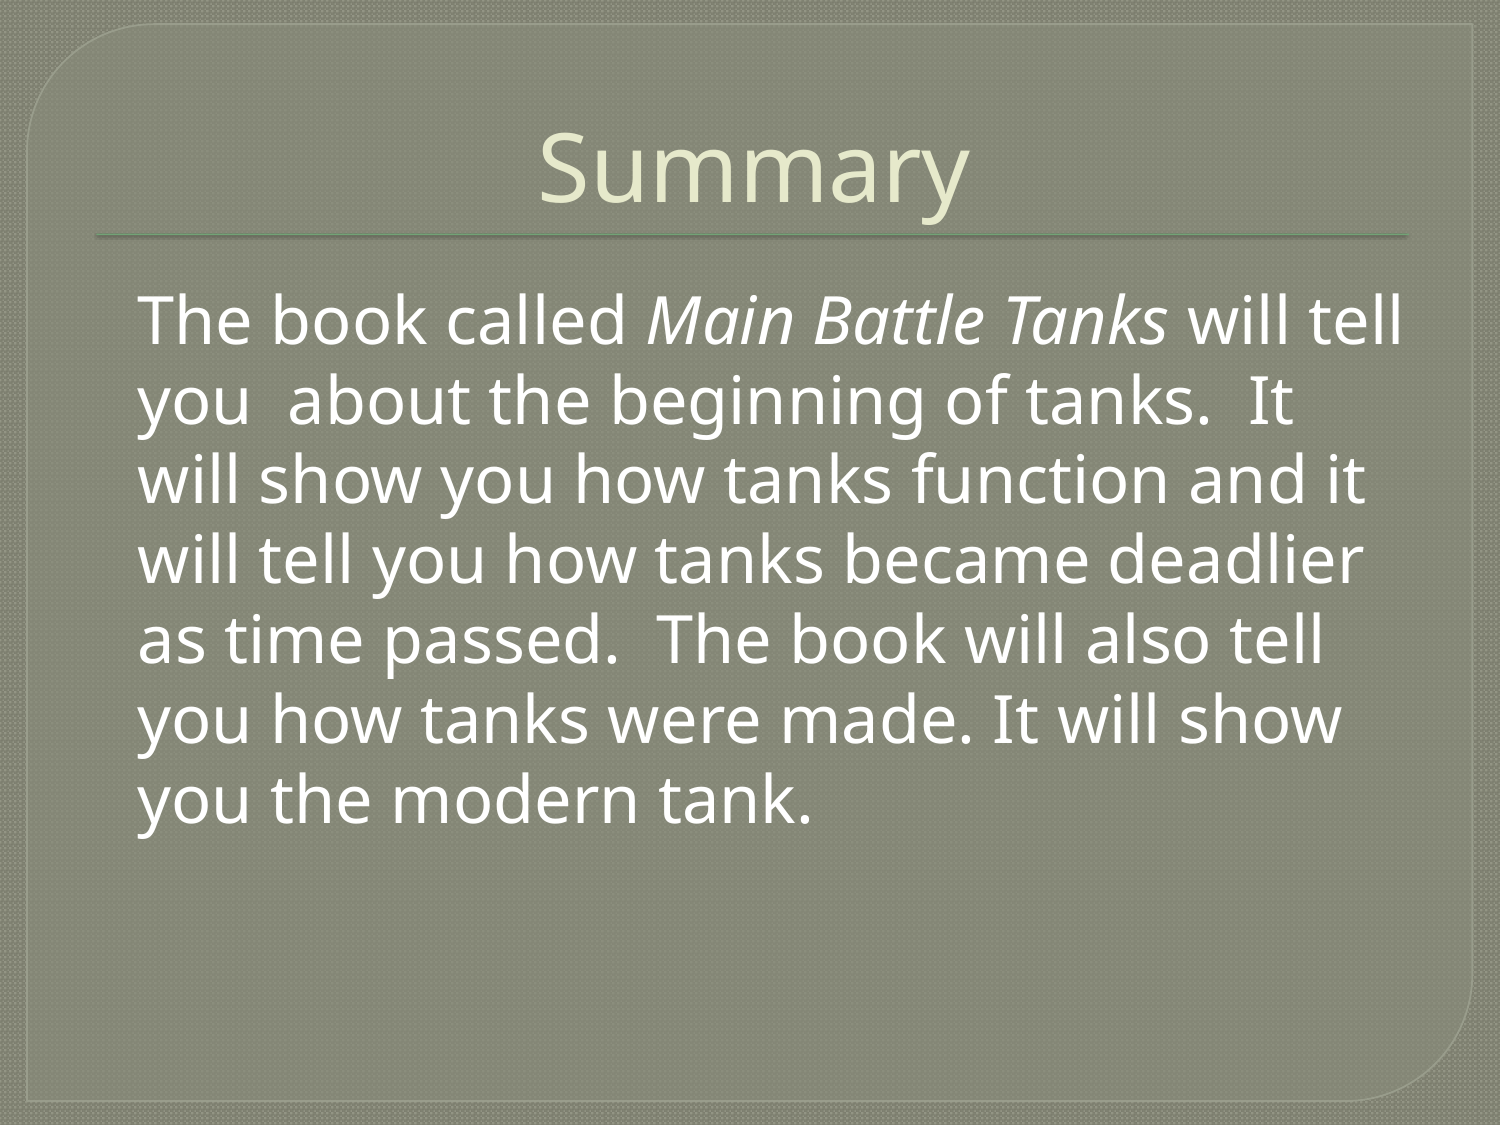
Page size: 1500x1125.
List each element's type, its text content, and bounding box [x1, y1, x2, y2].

list The book called Main Battle Tanks will tell you about the beginning of tanks. It will show you how tanks function and it will tell you how tanks became deadlier as time passed. The book will also tell you how tanks were made. It will show you the modern tank. [75, 270, 1425, 1013]
title Summary [75, 41, 1425, 230]
